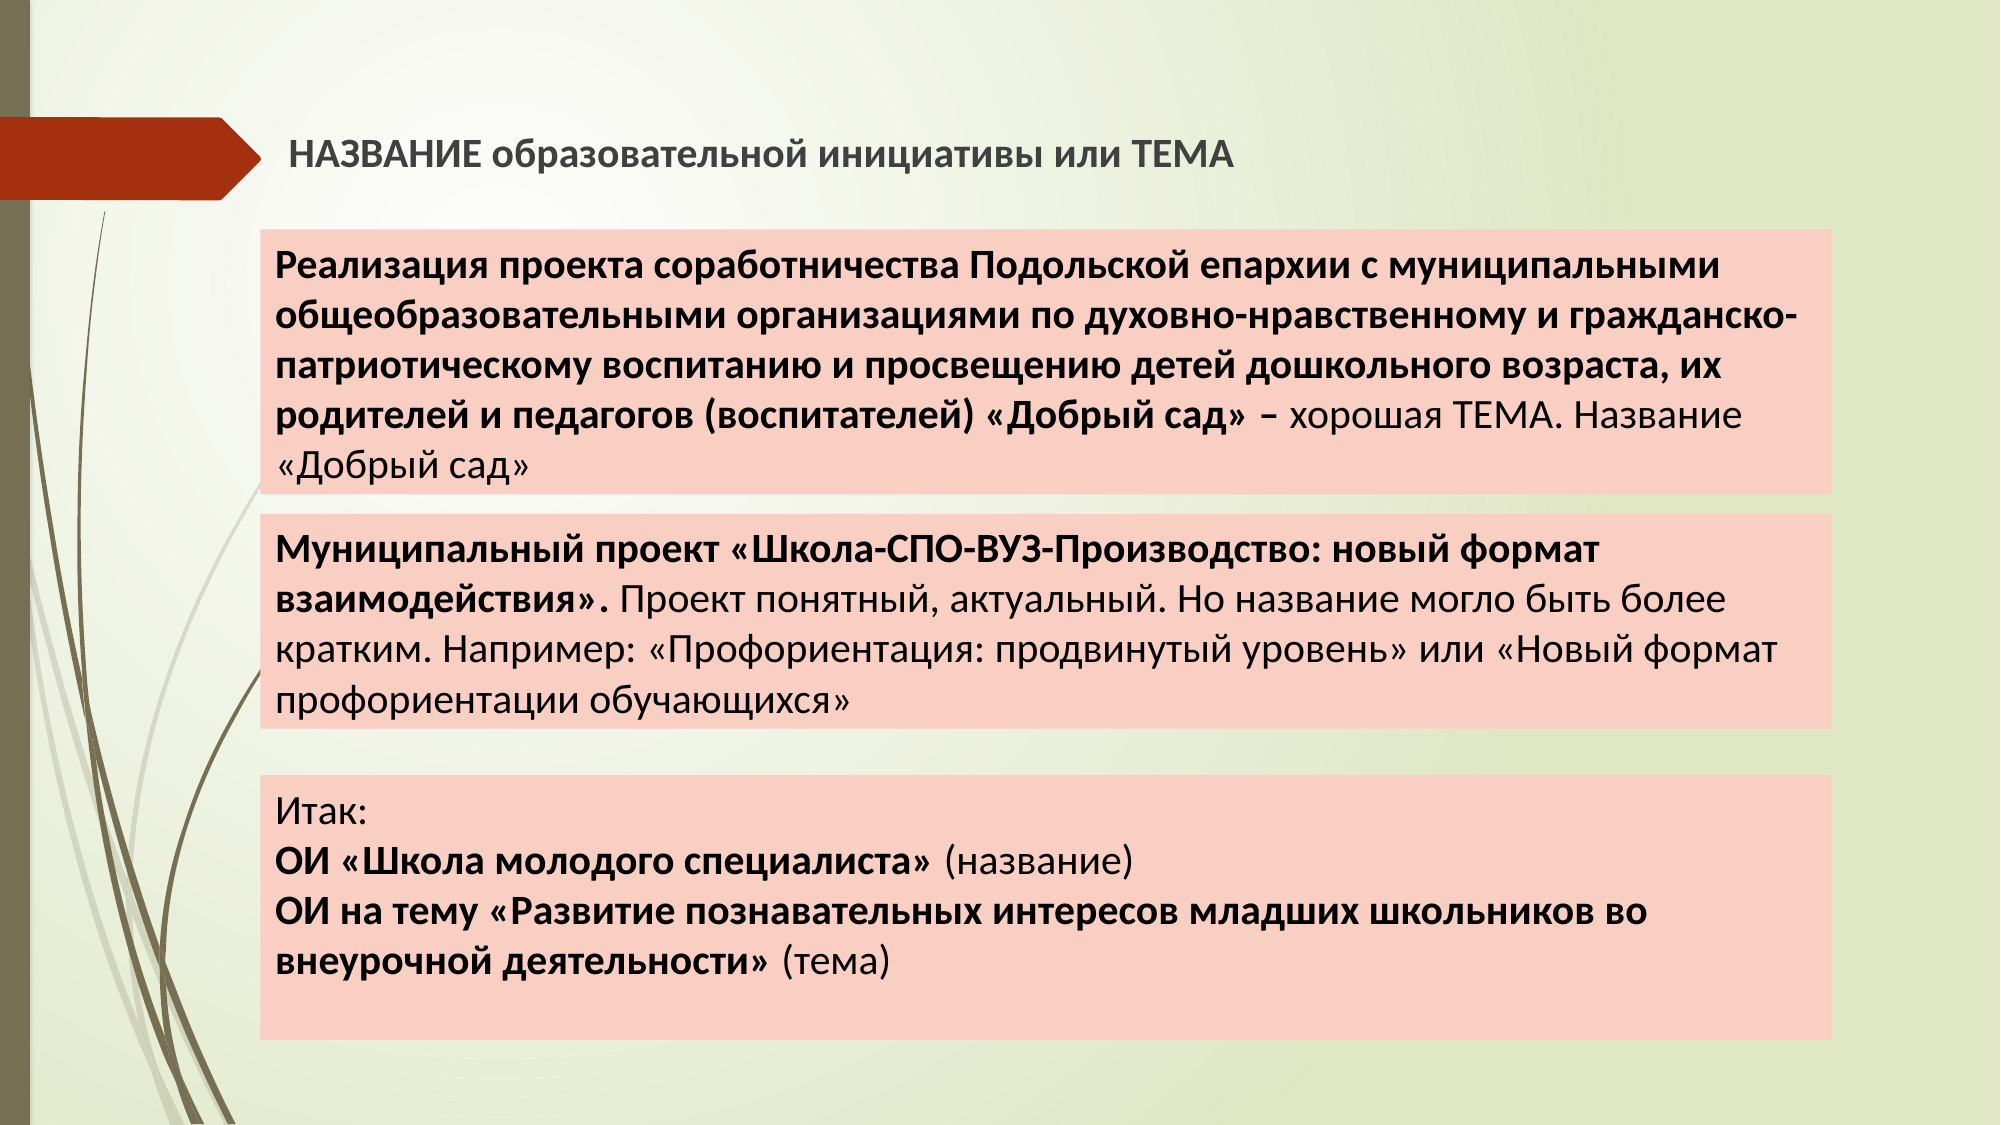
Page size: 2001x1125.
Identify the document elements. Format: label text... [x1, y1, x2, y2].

text_box Муниципальный проект «Школа-СПО-ВУЗ-Производство: новый формат взаимодействия». Проект понятный, актуальный. Но название могло быть более кратким. Например: «Профориентация: продвинутый уровень» или «Новый формат профориентации обучающихся» [260, 513, 1832, 729]
subtitle НАЗВАНИЕ образовательной инициативы или ТЕМА [232, 125, 1957, 209]
text_box Реализация проекта соработничества Подольской епархии с муниципальными общеобразовательными организациями по духовно-нравственному и гражданско-патриотическому воспитанию и просвещению детей дошкольного возраста, их родителей и педагогов (воспитателей) «Добрый сад» – хорошая ТЕМА. Название «Добрый сад» [260, 229, 1832, 495]
text_box Итак: ОИ «Школа молодого специалиста» (название) ОИ на тему «Развитие познавательных интересов младших школьников во внеурочной деятельности» (тема) [260, 775, 1832, 1040]
